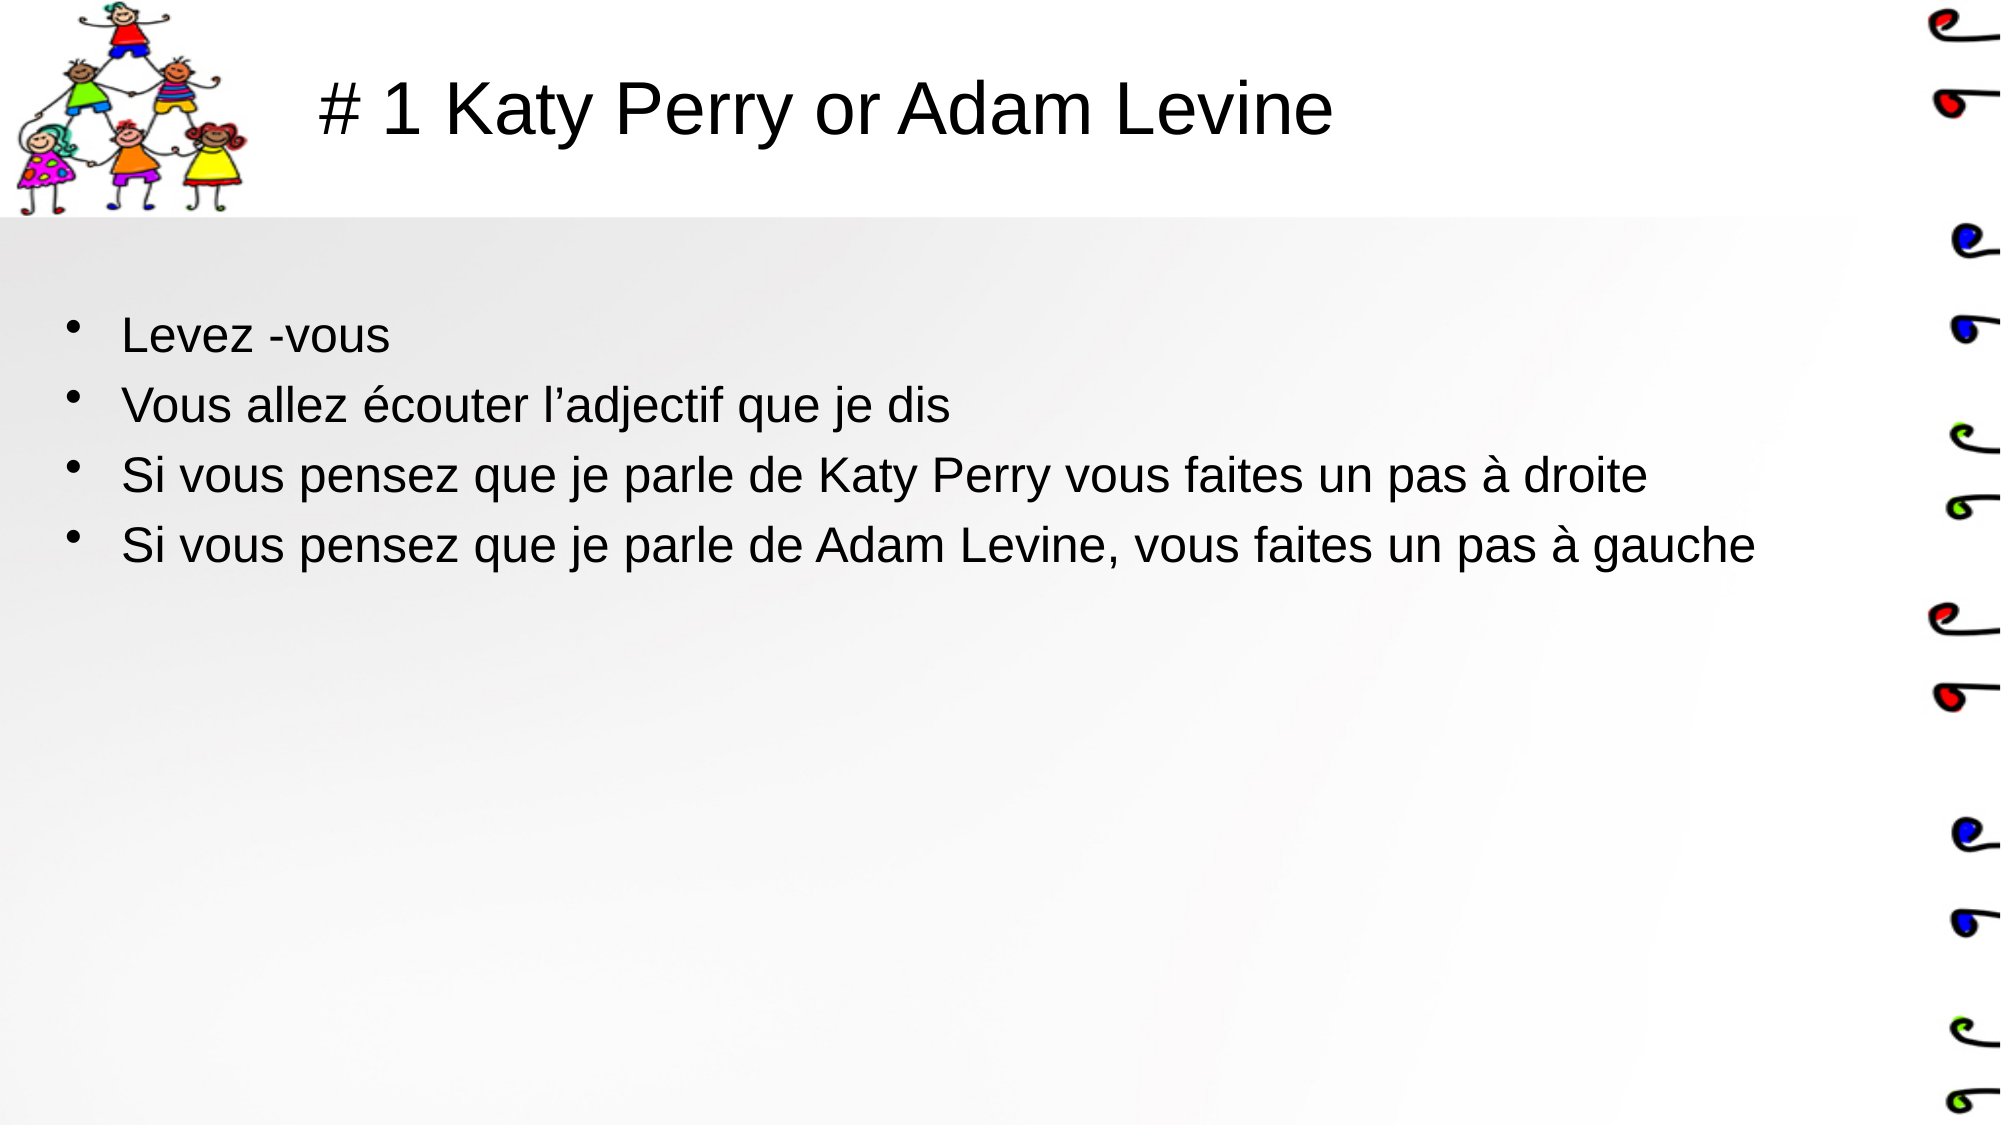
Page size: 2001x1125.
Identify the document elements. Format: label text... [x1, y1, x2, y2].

title # 1 Katy Perry or Adam Levine [283, 16, 1951, 192]
picture [0, 0, 2001, 1125]
list Levez -vous Vous allez écouter l’adjectif que je dis Si vous pensez que je parle de Katy Perry vous faites un pas à droite Si vous pensez que je parle de Adam Levine, vous faites un pas à gauche [49, 224, 1951, 1018]
